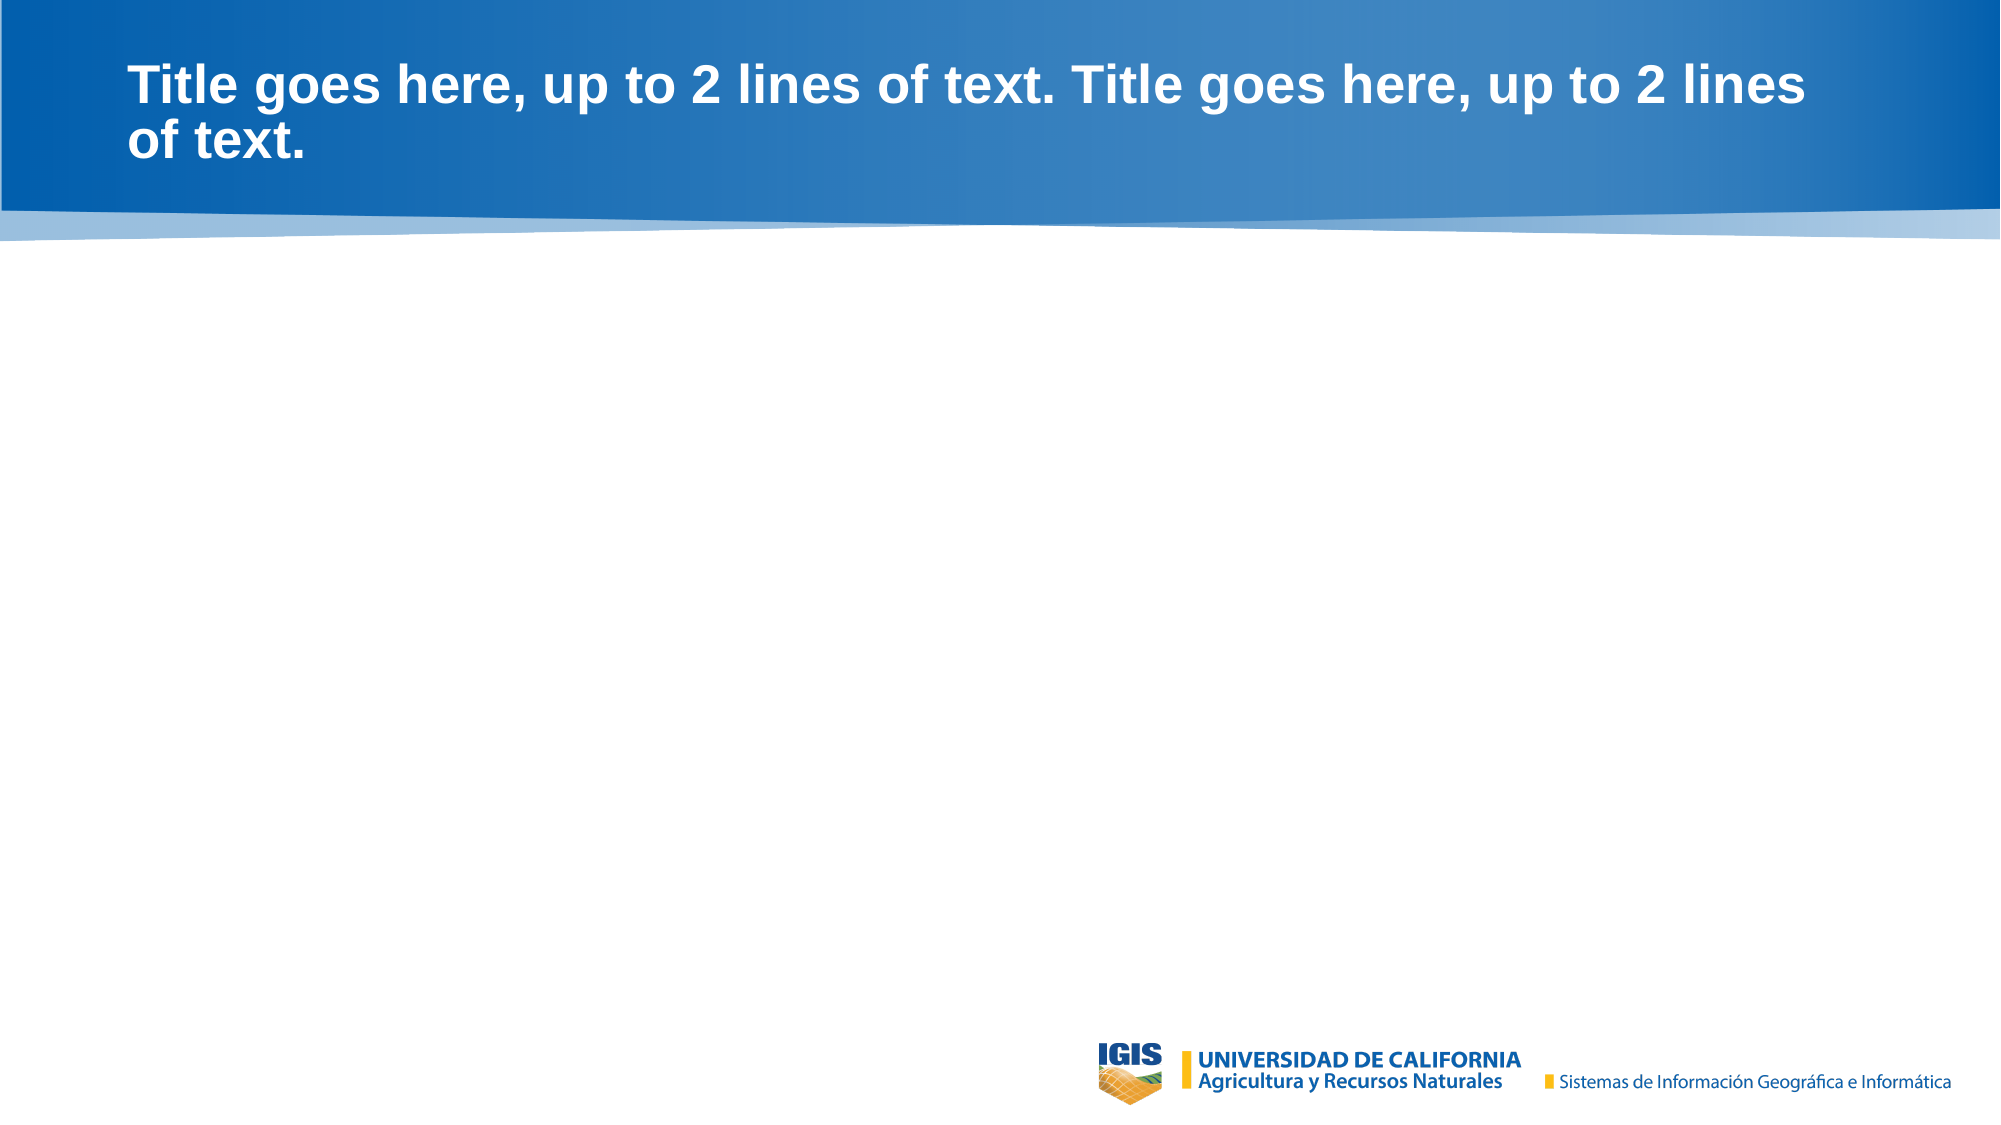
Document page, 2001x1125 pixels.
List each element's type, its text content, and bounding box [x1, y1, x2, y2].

title Title goes here, up to 2 lines of text. Title goes here, up to 2 lines of text. [112, 51, 1887, 178]
picture [0, 0, 2000, 263]
picture [1069, 996, 1958, 1125]
